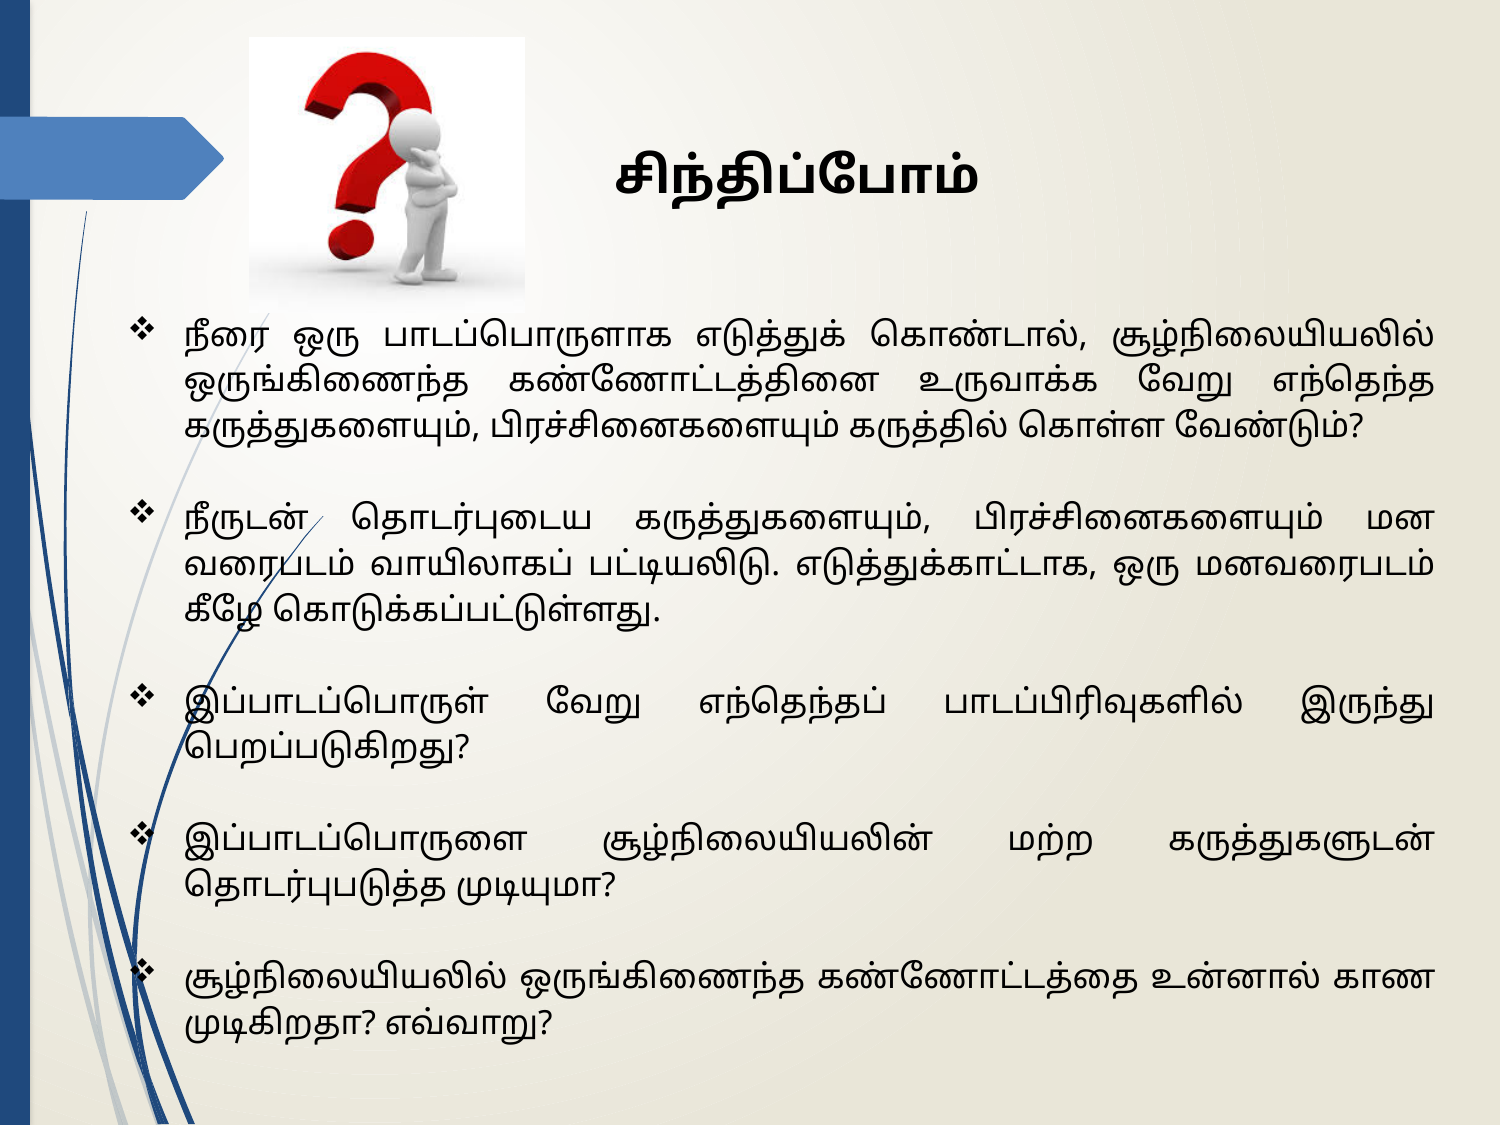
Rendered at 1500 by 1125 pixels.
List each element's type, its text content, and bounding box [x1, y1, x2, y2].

text_box சிந்திப்போம் நீரை ஒரு பாடப்பொருளாக எடுத்துக் கொண்டால், சூழ்நிலையியலில் ஒருங்கிணைந்த கண்ணோட்டத்தினை உருவாக்க வேறு எந்தெந்த கருத்துகளையும், பிரச்சினைகளையும் கருத்தில் கொள்ள வேண்டும்? நீருடன் தொடர்புடைய கருத்துகளையும், பிரச்சினைகளையும் மன வரைபடம் வாயிலாகப் பட்டியலிடு. எடுத்துக்காட்டாக, ஒரு மனவரைபடம் கீழே கொடுக்கப்பட்டுள்ளது. இப்பாடப்பொருள் வேறு எந்தெந்தப் பாடப்பிரிவுகளில் இருந்து பெறப்படுகிறது? இப்பாடப்பொருளை சூழ்நிலையியலின் மற்ற கருத்துகளுடன் தொடர்புபடுத்த முடியுமா? சூழ்நிலையியலில் ஒருங்கிணைந்த கண்ணோட்டத்தை உன்னால் காண முடிகிறதா? எவ்வாறு? [112, 6, 1450, 1049]
picture [249, 37, 526, 313]
